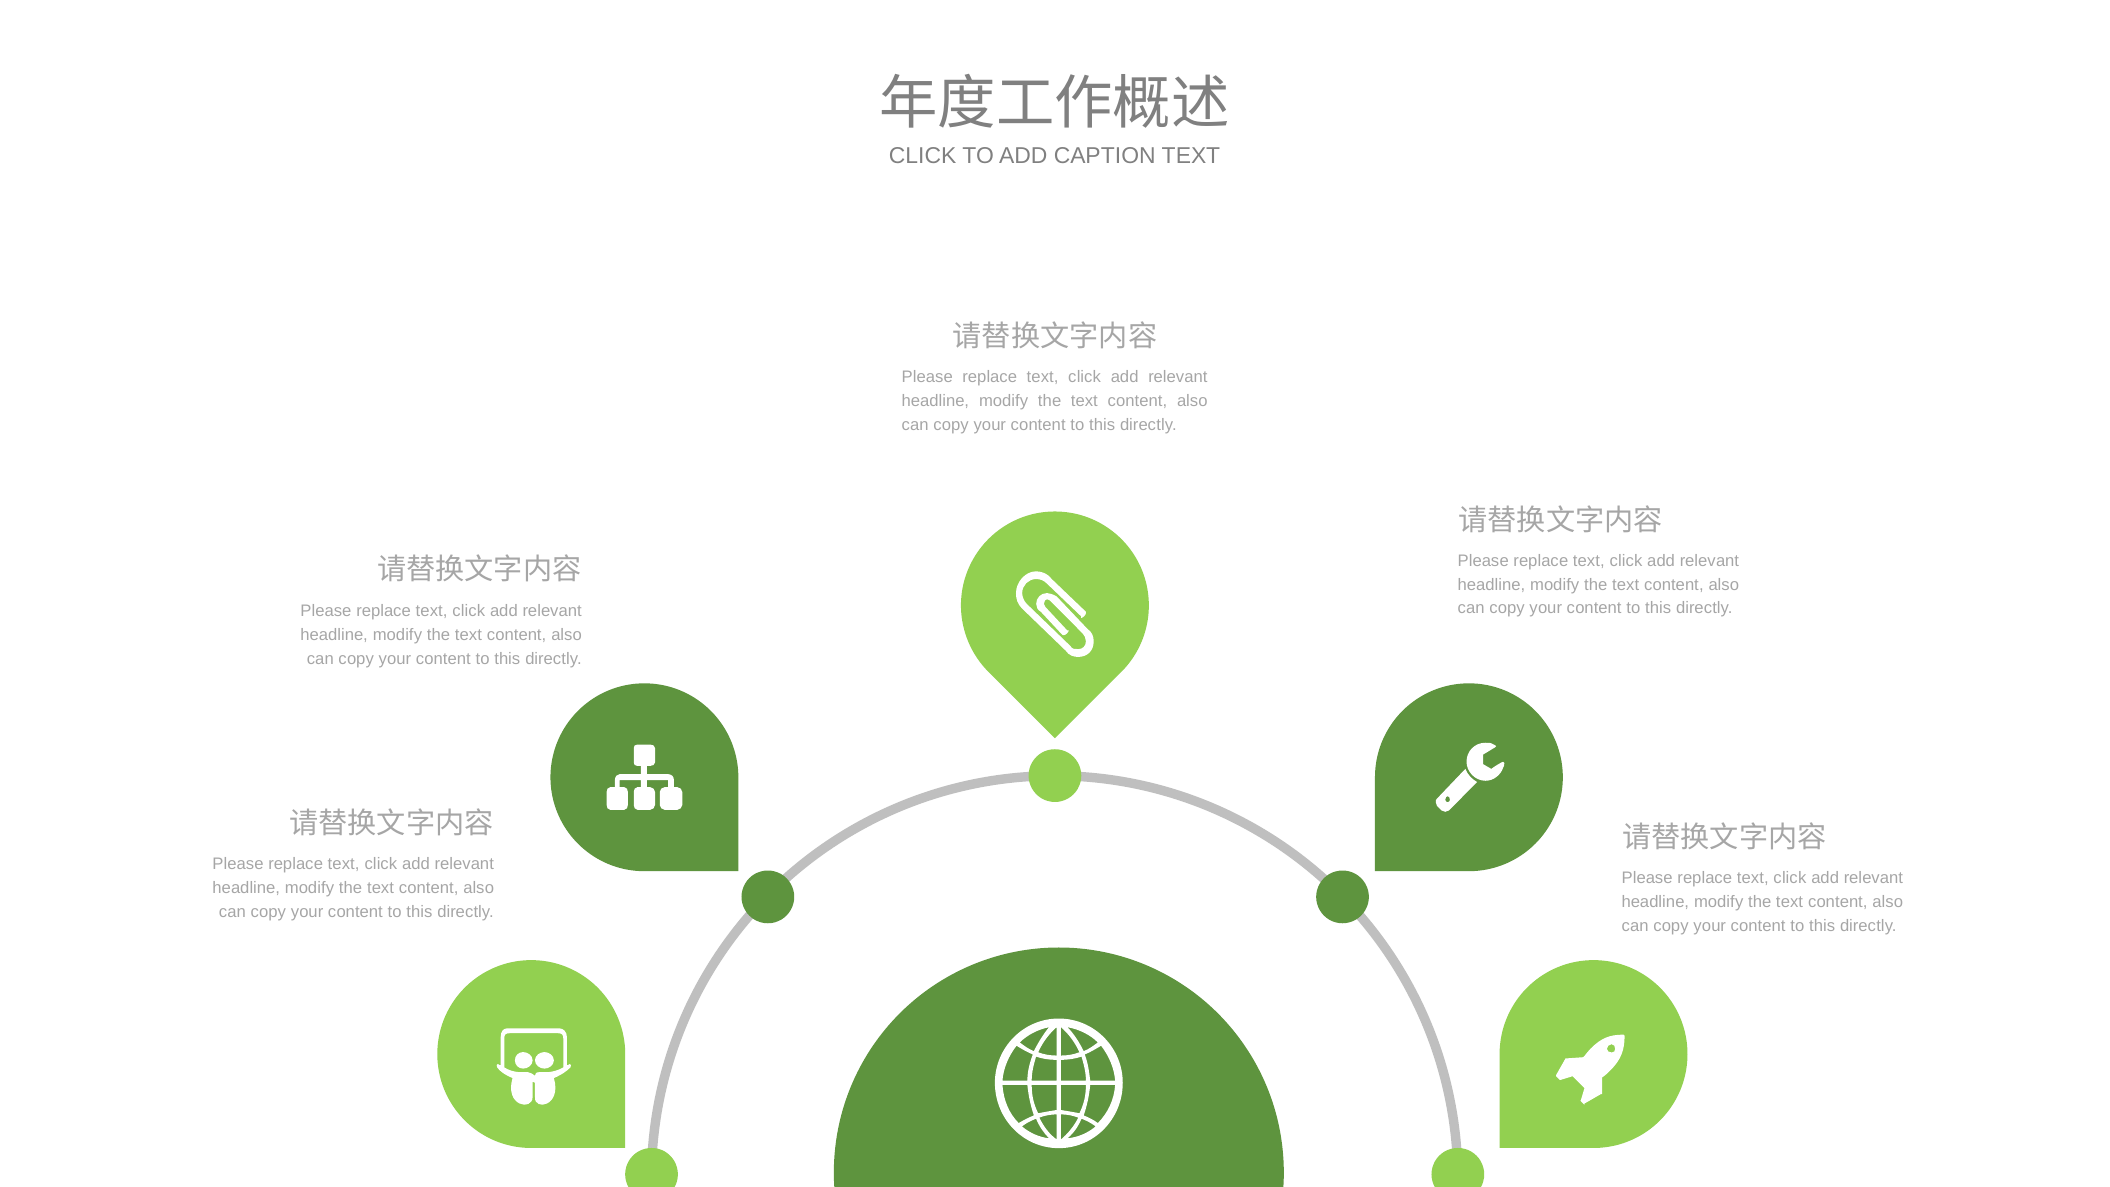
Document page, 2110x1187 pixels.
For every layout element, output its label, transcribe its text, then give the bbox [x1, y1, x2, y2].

text_box [1430, 1146, 1486, 1187]
text_box [1027, 748, 1083, 804]
text_box [436, 959, 627, 1150]
text_box [549, 682, 740, 873]
text_box CLICK TO ADD CAPTION TEXT [865, 140, 1245, 168]
text_box Please replace text, click add relevant headline, modify the text content, also can copy your content to this directly. [1621, 862, 1915, 935]
text_box [624, 1146, 679, 1187]
text_box Please replace text, click add relevant headline, modify the text content, also can copy your content to this directly. [288, 595, 583, 668]
text_box [1498, 959, 1689, 1150]
text_box 请替换文字内容 [376, 550, 582, 586]
text_box [496, 1028, 571, 1105]
text_box Please replace text, click add relevant headline, modify the text content, also can copy your content to this directly. [1457, 545, 1764, 618]
text_box [652, 776, 1457, 1183]
text_box [1373, 682, 1564, 873]
text_box Please replace text, click add relevant headline, modify the text content, also can copy your content to this directly. [901, 361, 1209, 434]
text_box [833, 947, 1284, 1187]
text_box [1556, 1034, 1625, 1105]
text_box Please replace text, click add relevant headline, modify the text content, also can copy your content to this directly. [204, 849, 495, 922]
text_box [1315, 869, 1370, 925]
text_box [606, 744, 683, 810]
text_box 请替换文字内容 [1622, 818, 1828, 854]
text_box 请替换文字内容 [1458, 500, 1664, 536]
text_box [1435, 742, 1505, 812]
text_box [959, 510, 1150, 740]
text_box 请替换文字内容 [952, 317, 1158, 353]
text_box 请替换文字内容 [288, 804, 494, 840]
text_box [1015, 571, 1094, 657]
text_box [740, 869, 796, 925]
text_box 年度工作概述 [865, 65, 1245, 136]
